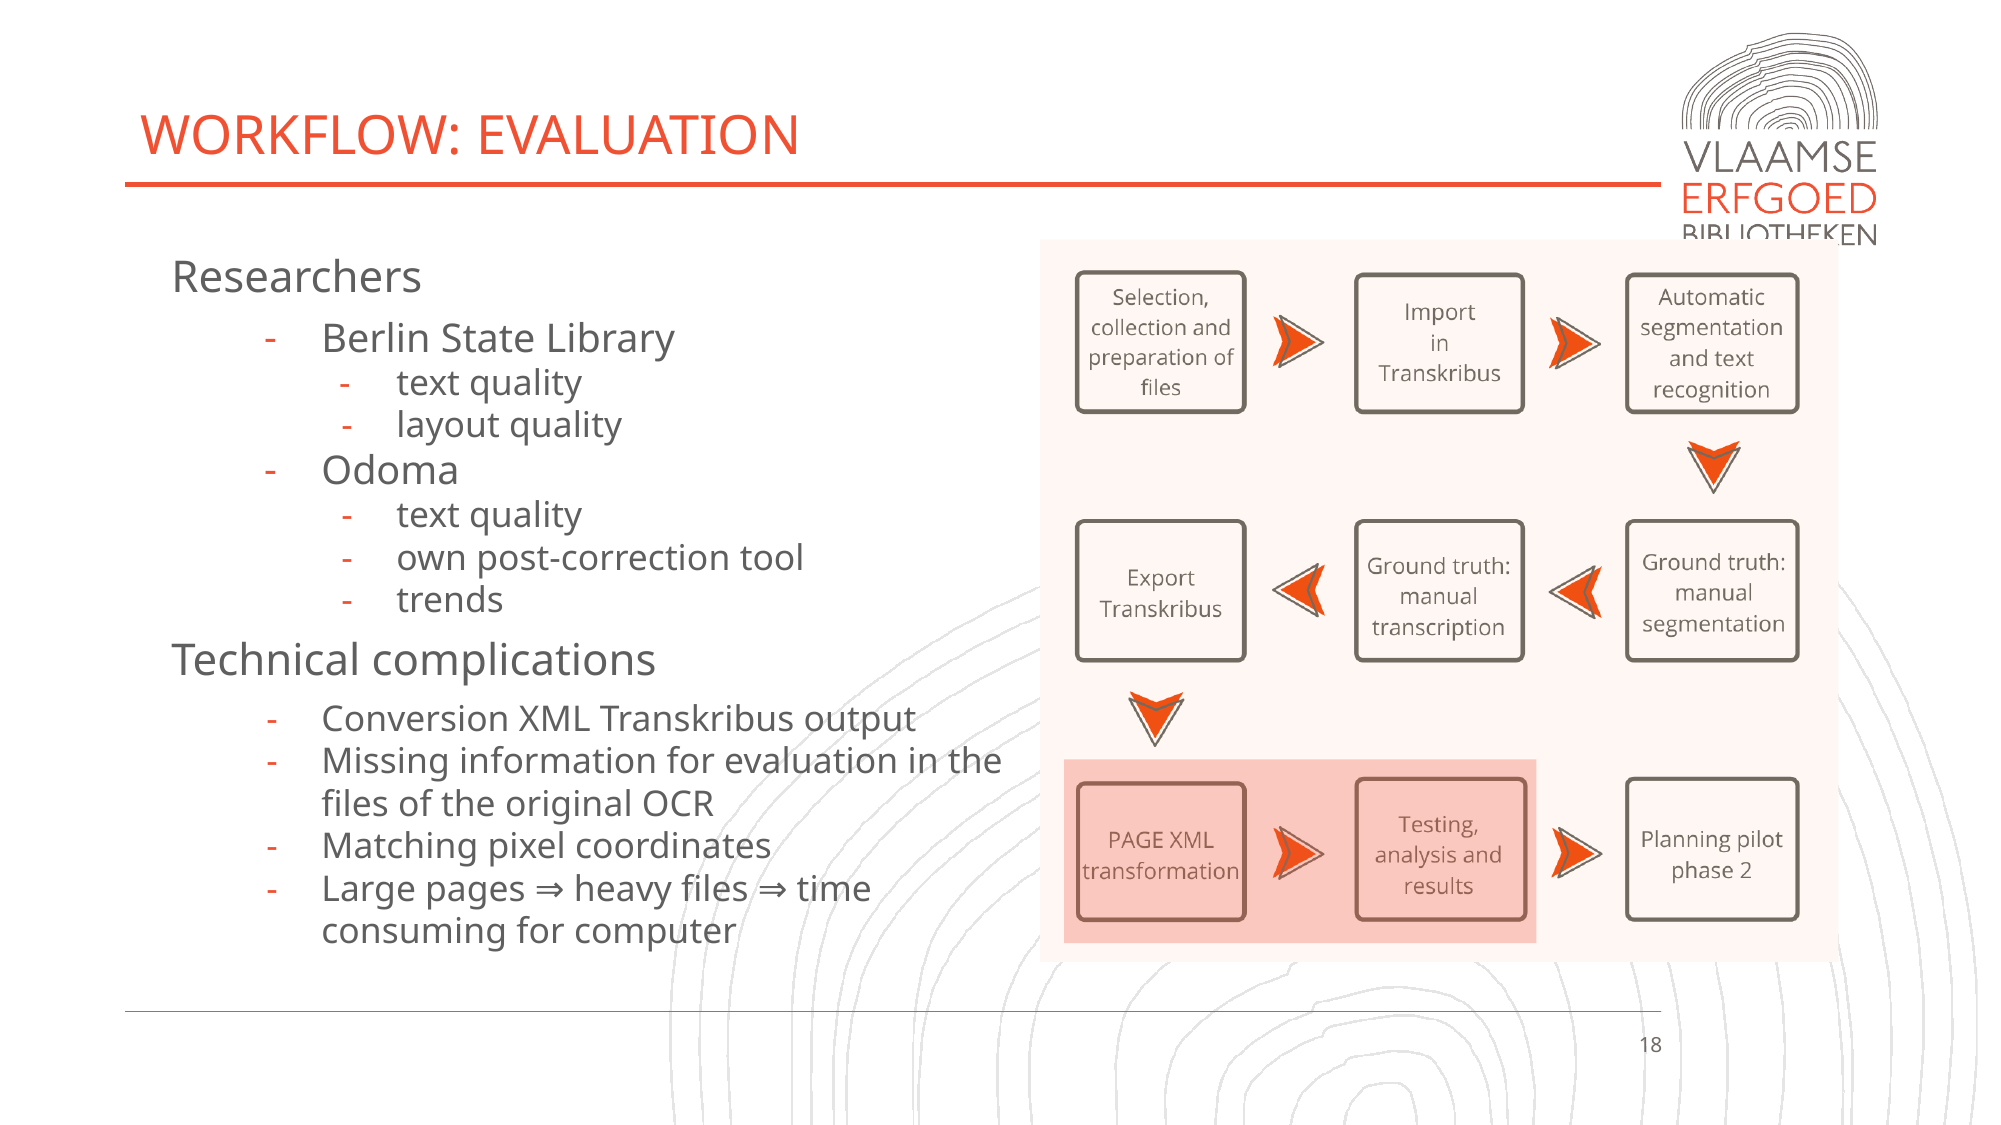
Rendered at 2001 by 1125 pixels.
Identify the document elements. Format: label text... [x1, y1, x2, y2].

picture [669, 31, 1978, 1125]
title WORKFLOW: EVALUATION [125, 78, 1876, 173]
list Researchers Berlin State Library text quality layout quality Odoma text quality own post-correction tool trends Technical complications Conversion XML Transkribus output Missing information for evaluation in the files of the original OCR Matching pixel coordinates Large pages ⇒ heavy files ⇒ time consuming for computer [156, 240, 1082, 1020]
slide_number 18 [1488, 1024, 1663, 1103]
